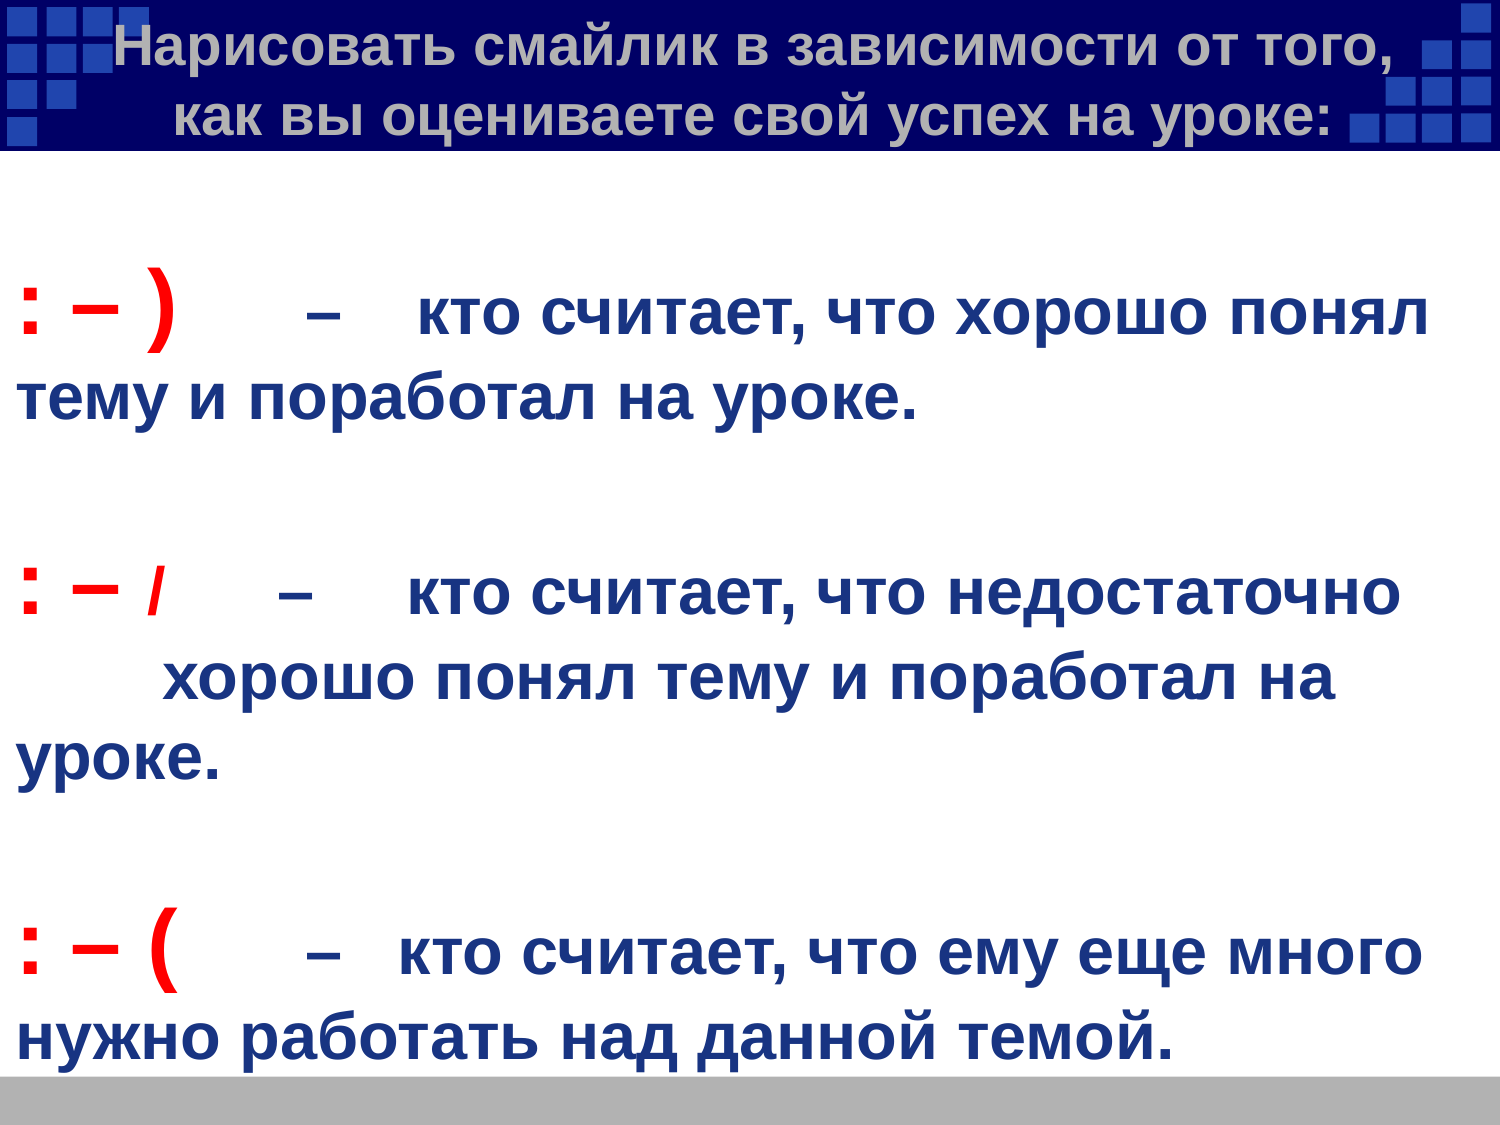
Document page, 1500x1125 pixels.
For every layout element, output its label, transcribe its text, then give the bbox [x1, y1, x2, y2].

text_box Нарисовать смайлик в зависимости от того, как вы оцениваете свой успех на уроке: [55, 0, 1452, 155]
title : – ) – кто считает, что хорошо понял тему и поработал на уроке. : – / – кто считает, что недостаточно хорошо понял тему и поработал на уроке. : – ( – кто считает, что ему еще много нужно работать над данной темой. [0, 190, 1500, 1125]
